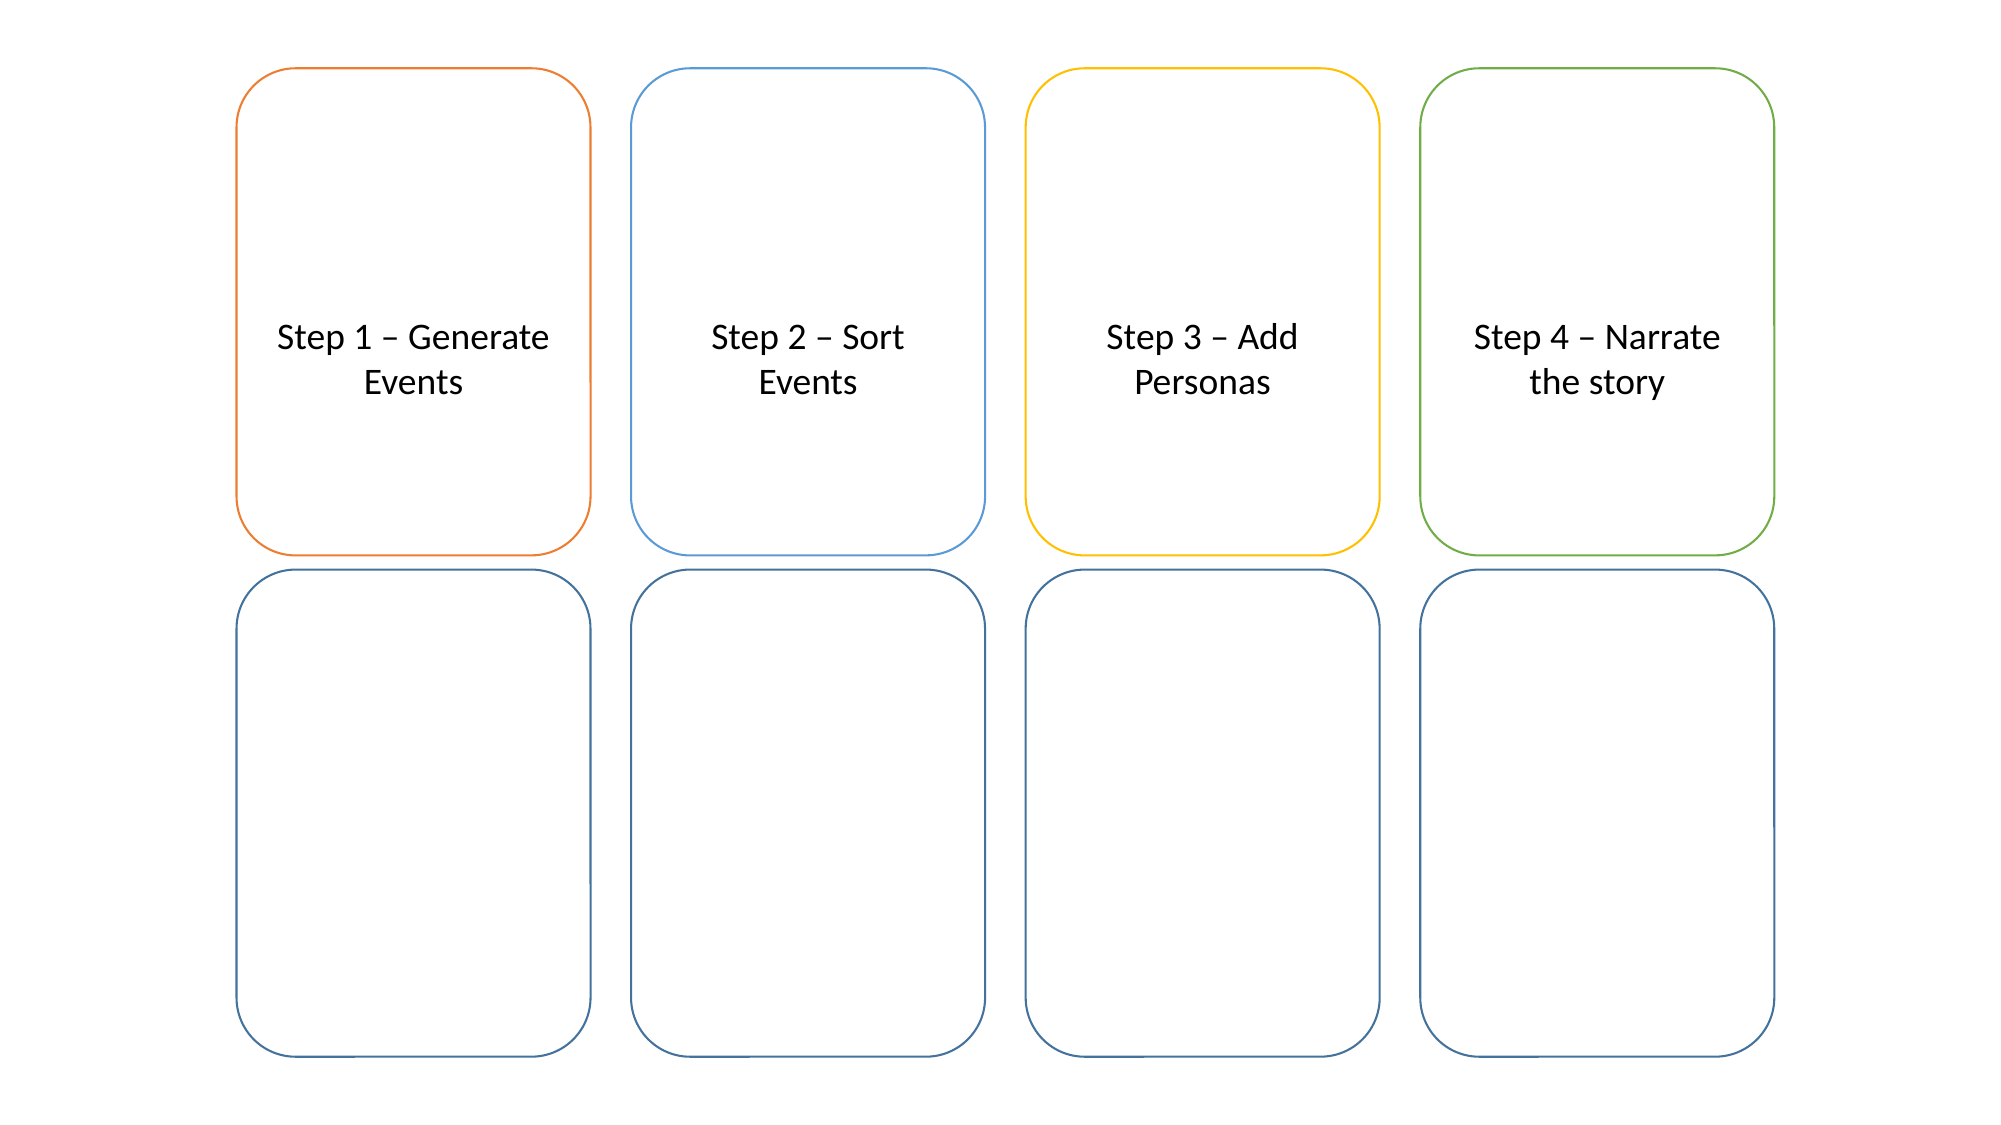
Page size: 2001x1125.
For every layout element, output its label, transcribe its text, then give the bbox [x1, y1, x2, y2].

text_box [1419, 568, 1776, 1058]
text_box [1024, 568, 1381, 1058]
text_box [630, 568, 987, 1058]
text_box Step 1 – Generate Events [235, 67, 592, 557]
text_box Step 3 – Add Personas [1024, 67, 1381, 557]
text_box Step 2 – Sort Events [630, 67, 987, 557]
text_box Step 4 – Narrate the story [1419, 67, 1776, 557]
text_box [235, 568, 592, 1058]
